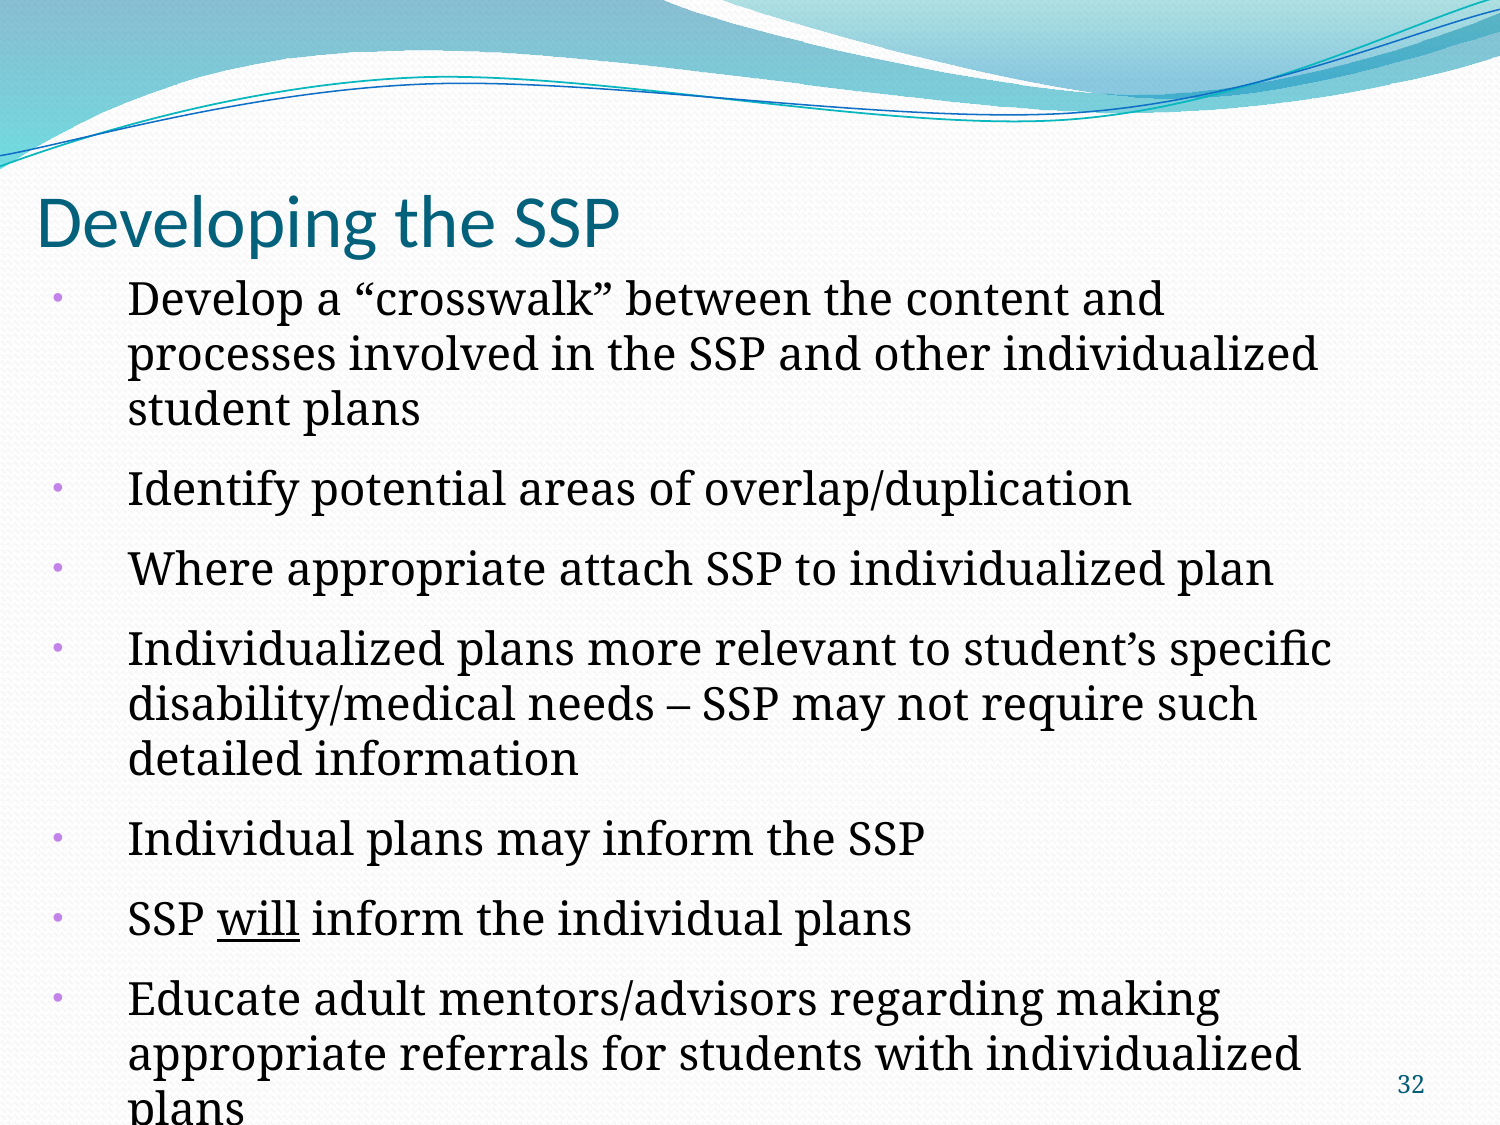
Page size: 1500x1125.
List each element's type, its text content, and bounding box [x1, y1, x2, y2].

title Developing the SSP [35, 112, 1263, 263]
list Develop a “crosswalk” between the content and processes involved in the SSP and other individualized student plans Identify potential areas of overlap/duplication Where appropriate attach SSP to individualized plan Individualized plans more relevant to student’s specific disability/medical needs – SSP may not require such detailed information Individual plans may inform the SSP SSP will inform the individual plans Educate adult mentors/advisors regarding making appropriate referrals for students with individualized plans [37, 262, 1400, 1125]
slide_number 32 [1299, 1042, 1425, 1103]
